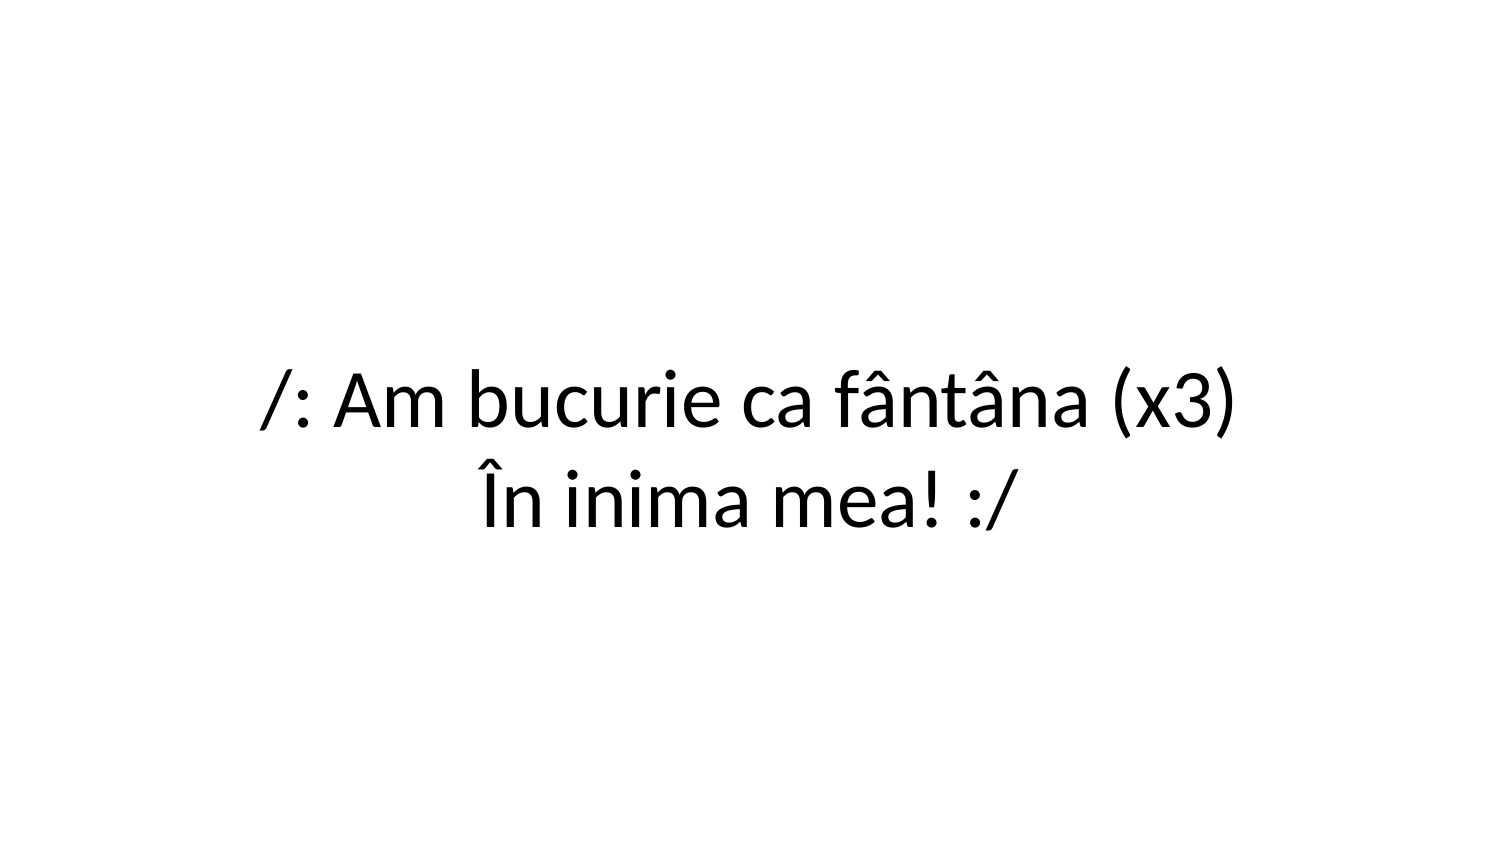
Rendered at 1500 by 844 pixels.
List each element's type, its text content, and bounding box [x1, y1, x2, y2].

text_box /: Am bucurie ca fântâna (x3) În inima mea! :/ [245, 292, 1255, 552]
